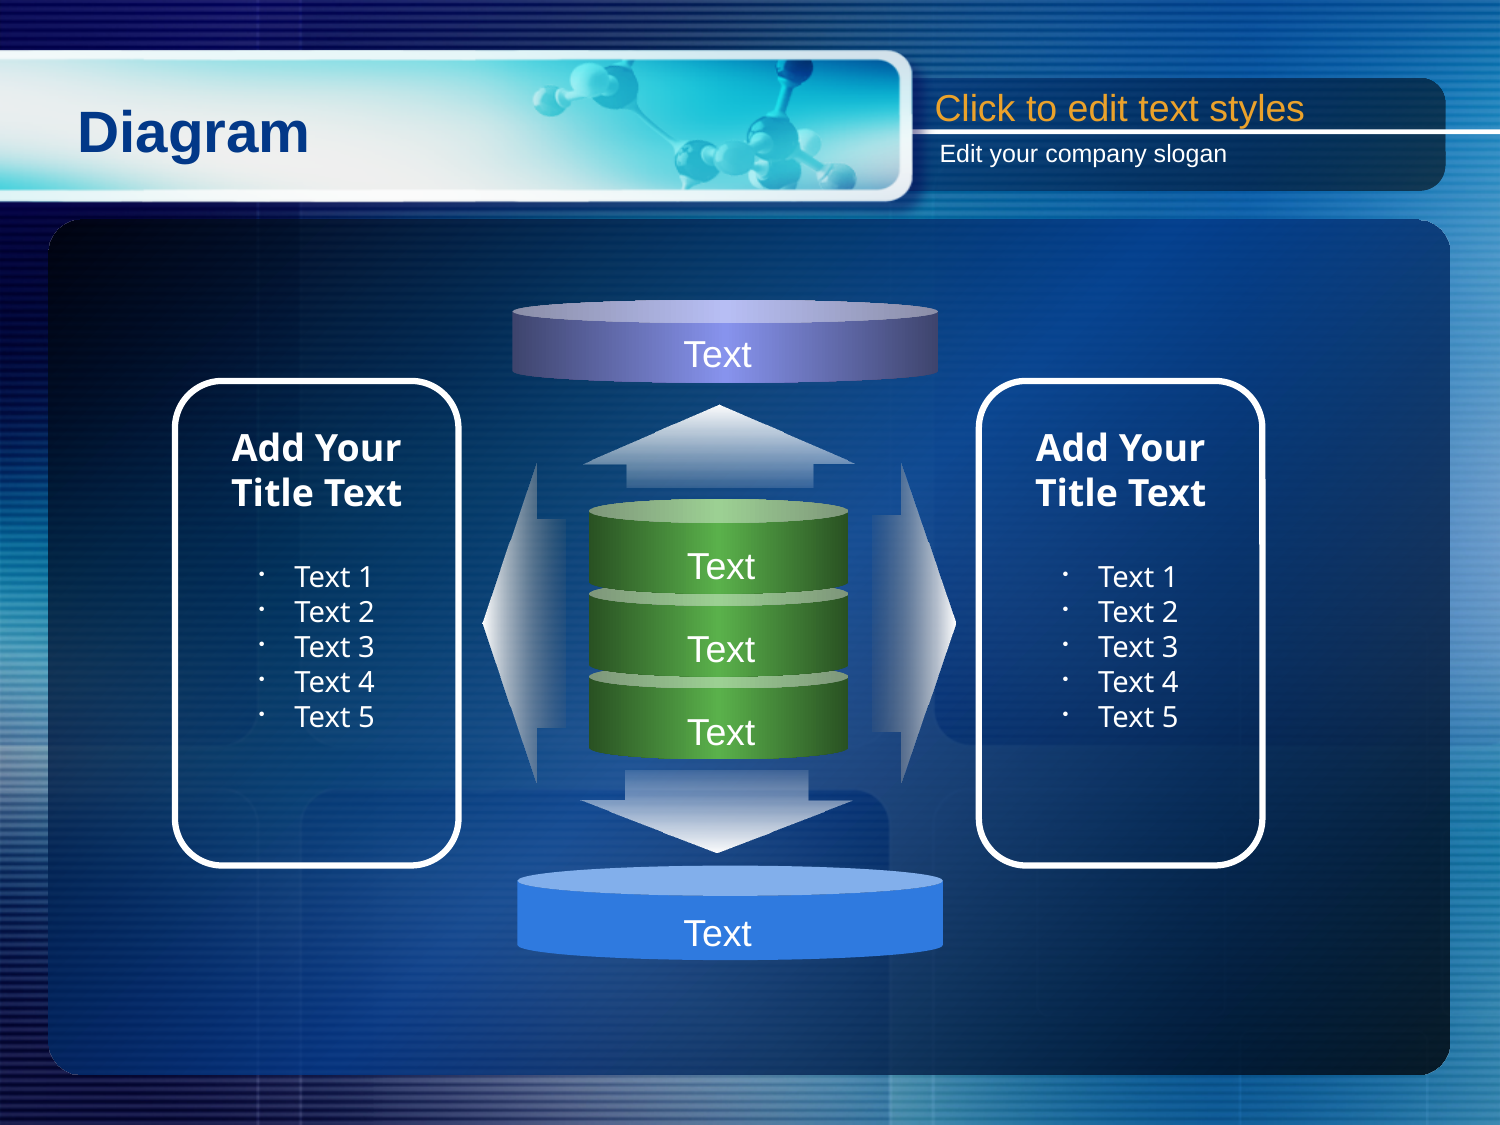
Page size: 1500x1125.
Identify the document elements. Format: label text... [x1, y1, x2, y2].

text_box Text [668, 322, 767, 383]
text_box Click to edit text styles [919, 76, 1461, 137]
title Diagram [62, 82, 876, 176]
text_box Text [672, 617, 771, 678]
text_box Add Your Title Text Text 1 Text 2 Text 3 Text 4 Text 5 [990, 416, 1251, 741]
text_box [588, 671, 849, 759]
text_box Text [672, 534, 771, 595]
text_box Add Your Title Text Text 1 Text 2 Text 3 Text 4 Text 5 [186, 416, 447, 741]
text_box Text [668, 901, 767, 962]
text_box [512, 299, 939, 383]
text_box Text [672, 700, 771, 761]
picture [0, 0, 1500, 1125]
text_box [583, 404, 856, 488]
text_box [588, 588, 849, 676]
text_box [872, 463, 956, 783]
text_box [482, 463, 566, 783]
text_box [580, 771, 853, 853]
text_box [978, 380, 1263, 866]
text_box Edit your company slogan [924, 129, 1429, 175]
picture [0, 568, 48, 573]
text_box [588, 499, 849, 593]
picture [0, 548, 48, 554]
text_box [174, 380, 459, 866]
text_box [517, 865, 943, 960]
